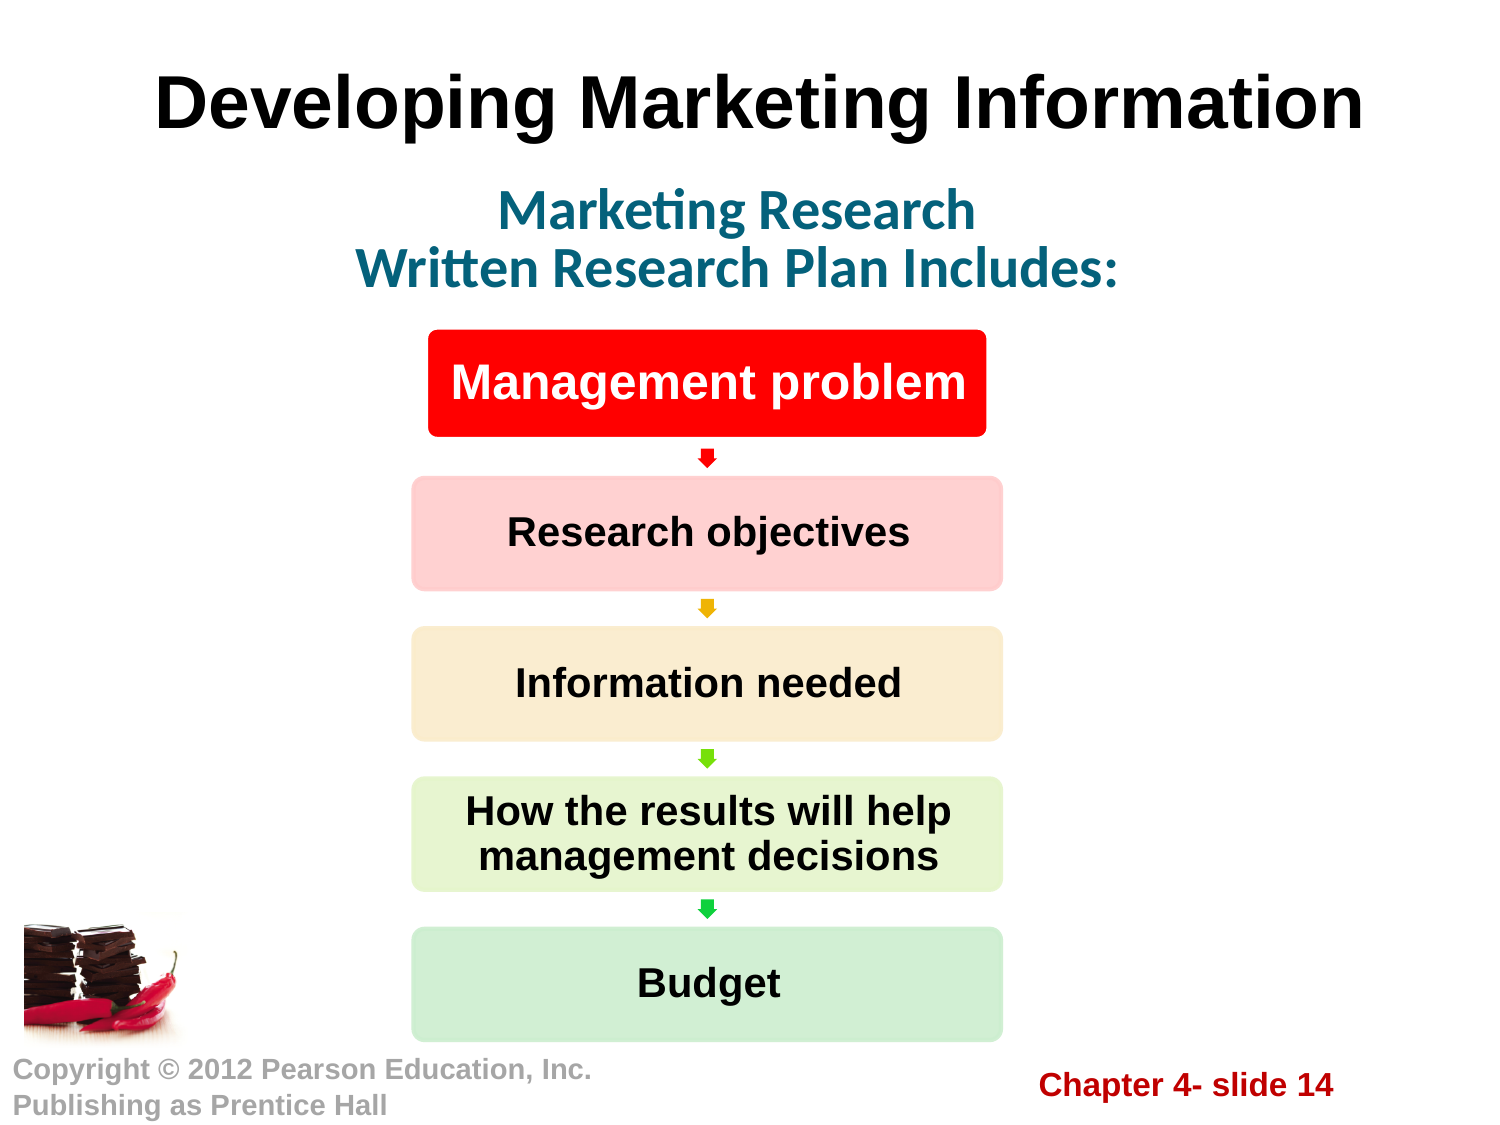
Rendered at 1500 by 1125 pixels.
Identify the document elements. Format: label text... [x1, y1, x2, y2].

list Marketing Research Written Research Plan Includes: [149, 174, 1326, 238]
title Developing Marketing Information [112, 12, 1388, 201]
picture [24, 912, 191, 1050]
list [125, 327, 1289, 1041]
